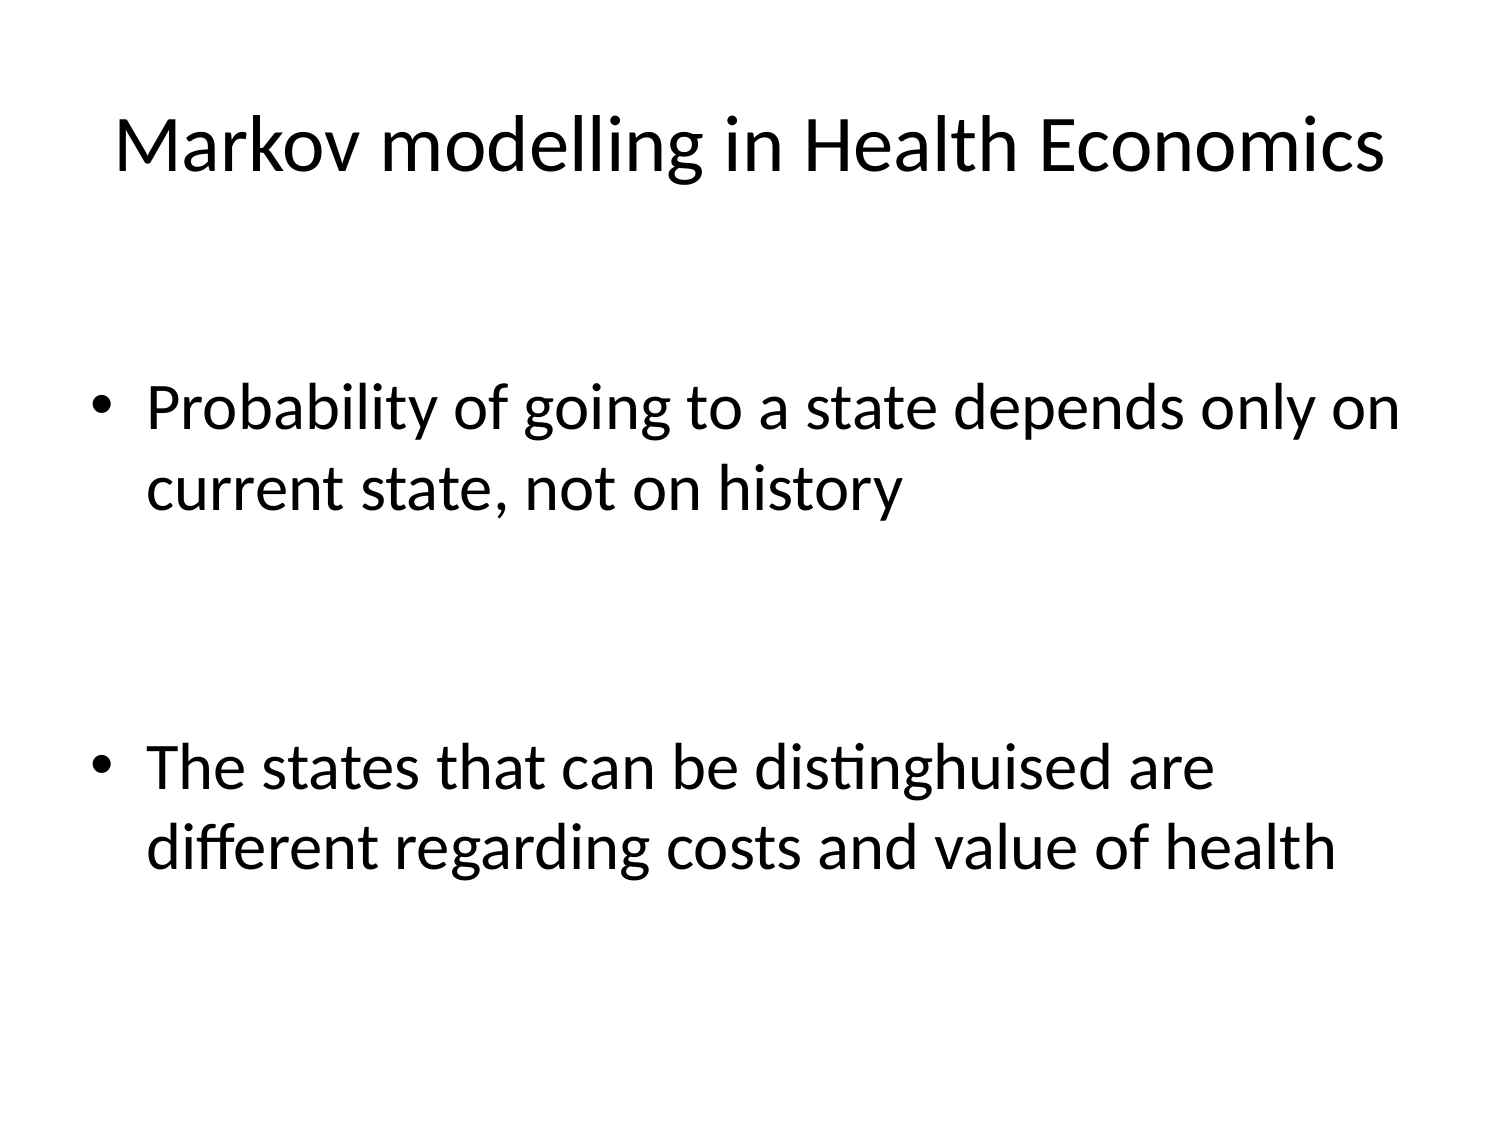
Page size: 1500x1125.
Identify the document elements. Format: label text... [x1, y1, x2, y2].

list Probability of going to a state depends only on current state, not on history The states that can be distinghuised are different regarding costs and value of health [75, 262, 1425, 1005]
title Markov modelling in Health Economics [75, 45, 1425, 233]
